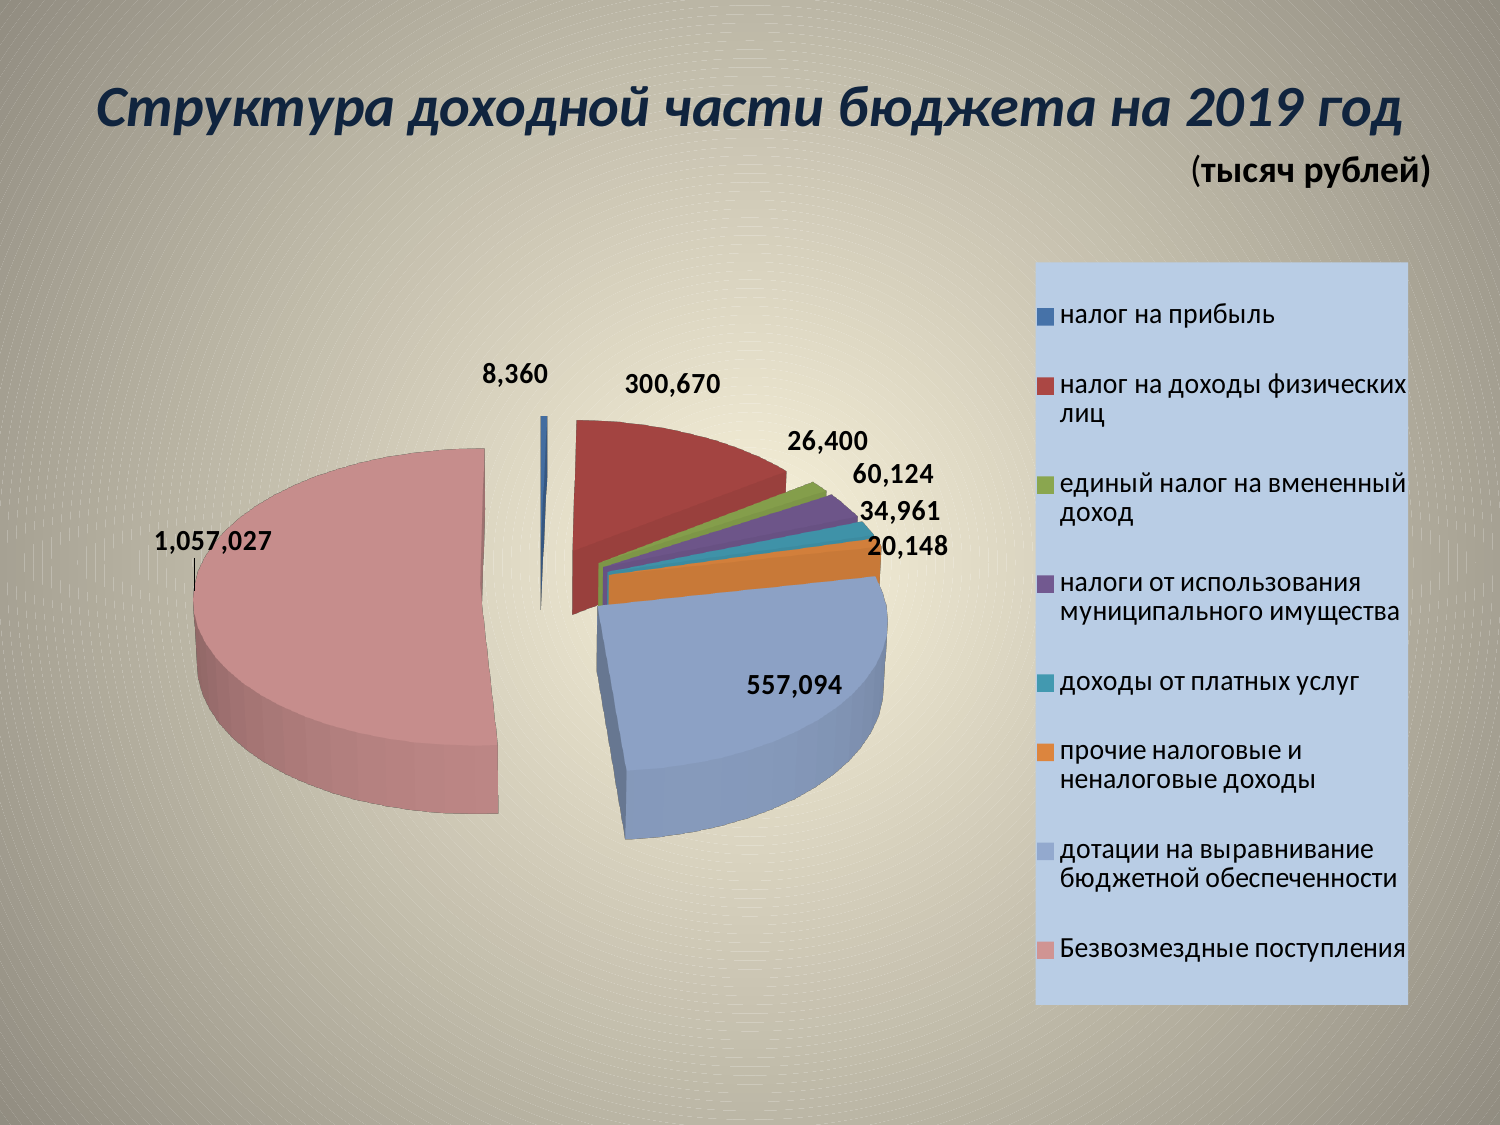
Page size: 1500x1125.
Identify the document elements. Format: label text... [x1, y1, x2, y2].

text_box (тысяч рублей) [1175, 137, 1459, 197]
chart [74, 262, 1426, 1006]
title Структура доходной части бюджета на 2019 год [75, 45, 1425, 161]
